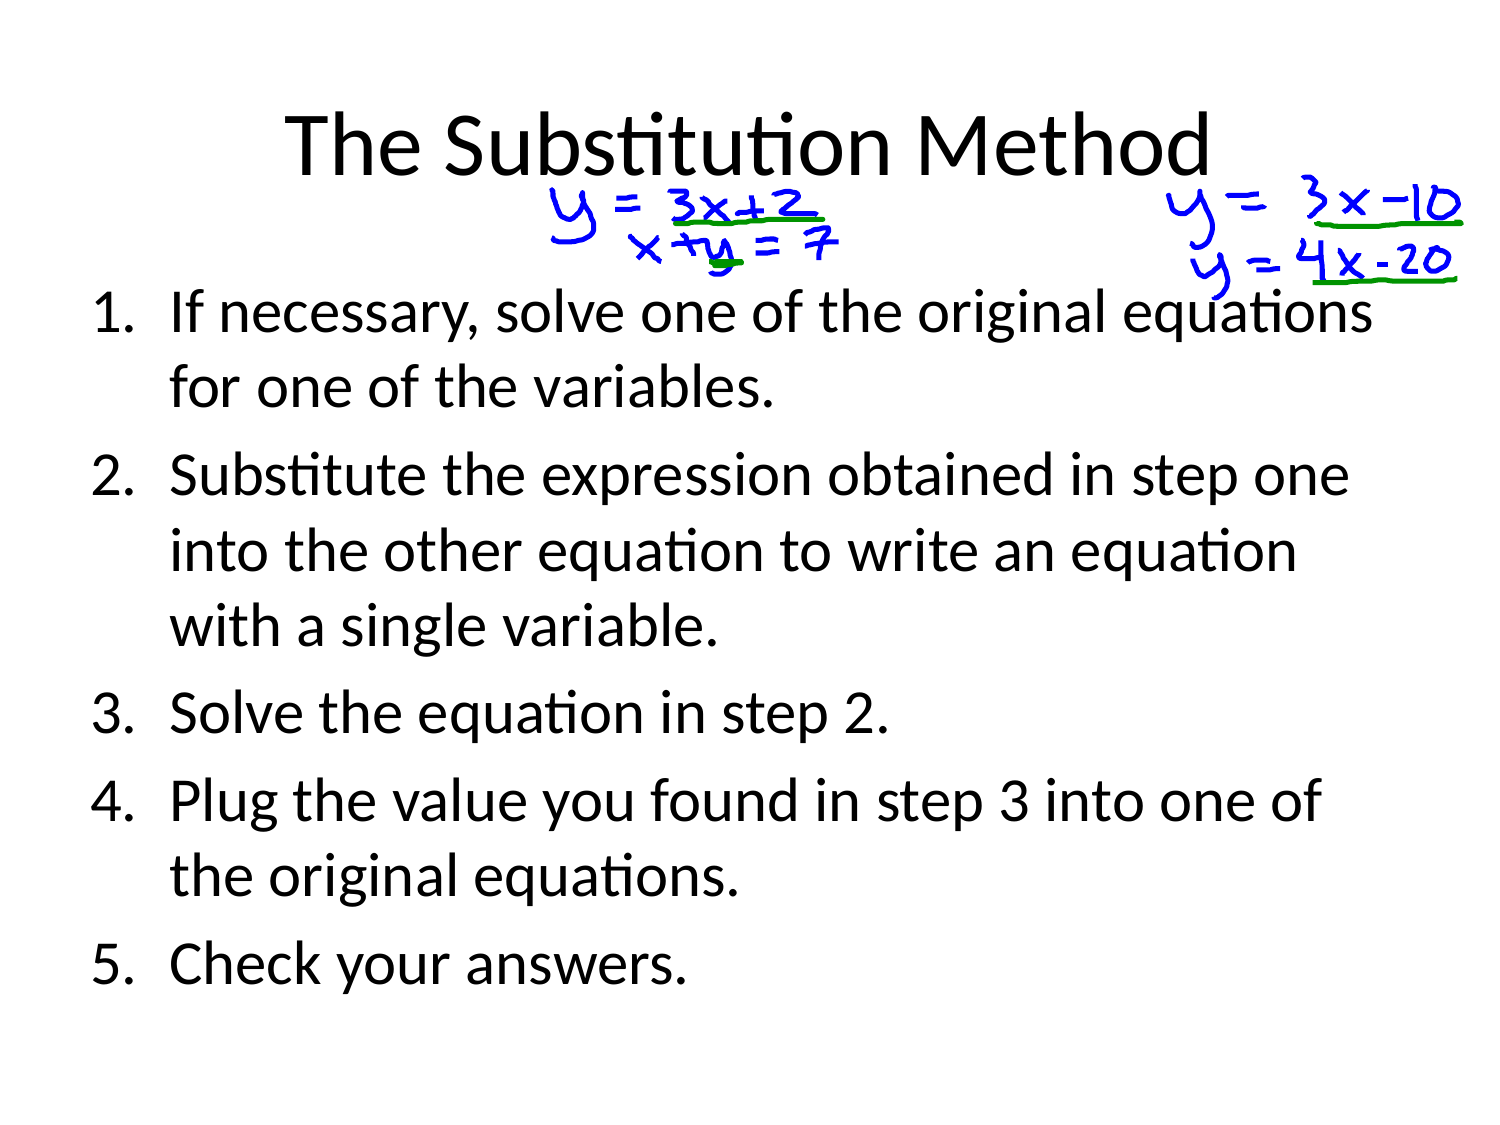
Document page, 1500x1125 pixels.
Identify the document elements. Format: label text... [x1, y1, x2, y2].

text_box [773, 190, 818, 216]
text_box [646, 250, 662, 263]
text_box [550, 189, 595, 243]
text_box [1428, 186, 1460, 217]
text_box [675, 219, 1462, 283]
text_box [701, 196, 715, 208]
text_box [1414, 184, 1418, 217]
text_box [629, 235, 646, 249]
text_box [615, 207, 641, 211]
text_box [1210, 291, 1225, 299]
text_box [1382, 197, 1409, 201]
text_box [1340, 192, 1353, 204]
text_box [750, 195, 754, 210]
text_box [1342, 189, 1369, 213]
text_box [1167, 190, 1212, 217]
text_box [1226, 193, 1259, 198]
text_box [636, 236, 659, 260]
text_box [1302, 176, 1326, 217]
text_box [1242, 204, 1266, 209]
text_box [1353, 204, 1364, 216]
text_box [736, 210, 764, 215]
text_box [669, 190, 694, 220]
text_box [704, 200, 728, 217]
title The Substitution Method [75, 45, 1425, 233]
list If necessary, solve one of the original equations for one of the variables. Substitute the expression obtained in step one into the other equation to write an equation with a single variable. Solve the equation in step 2. Plug the value you found in step 3 into one of the original equations. Check your answers. [75, 262, 1425, 1005]
